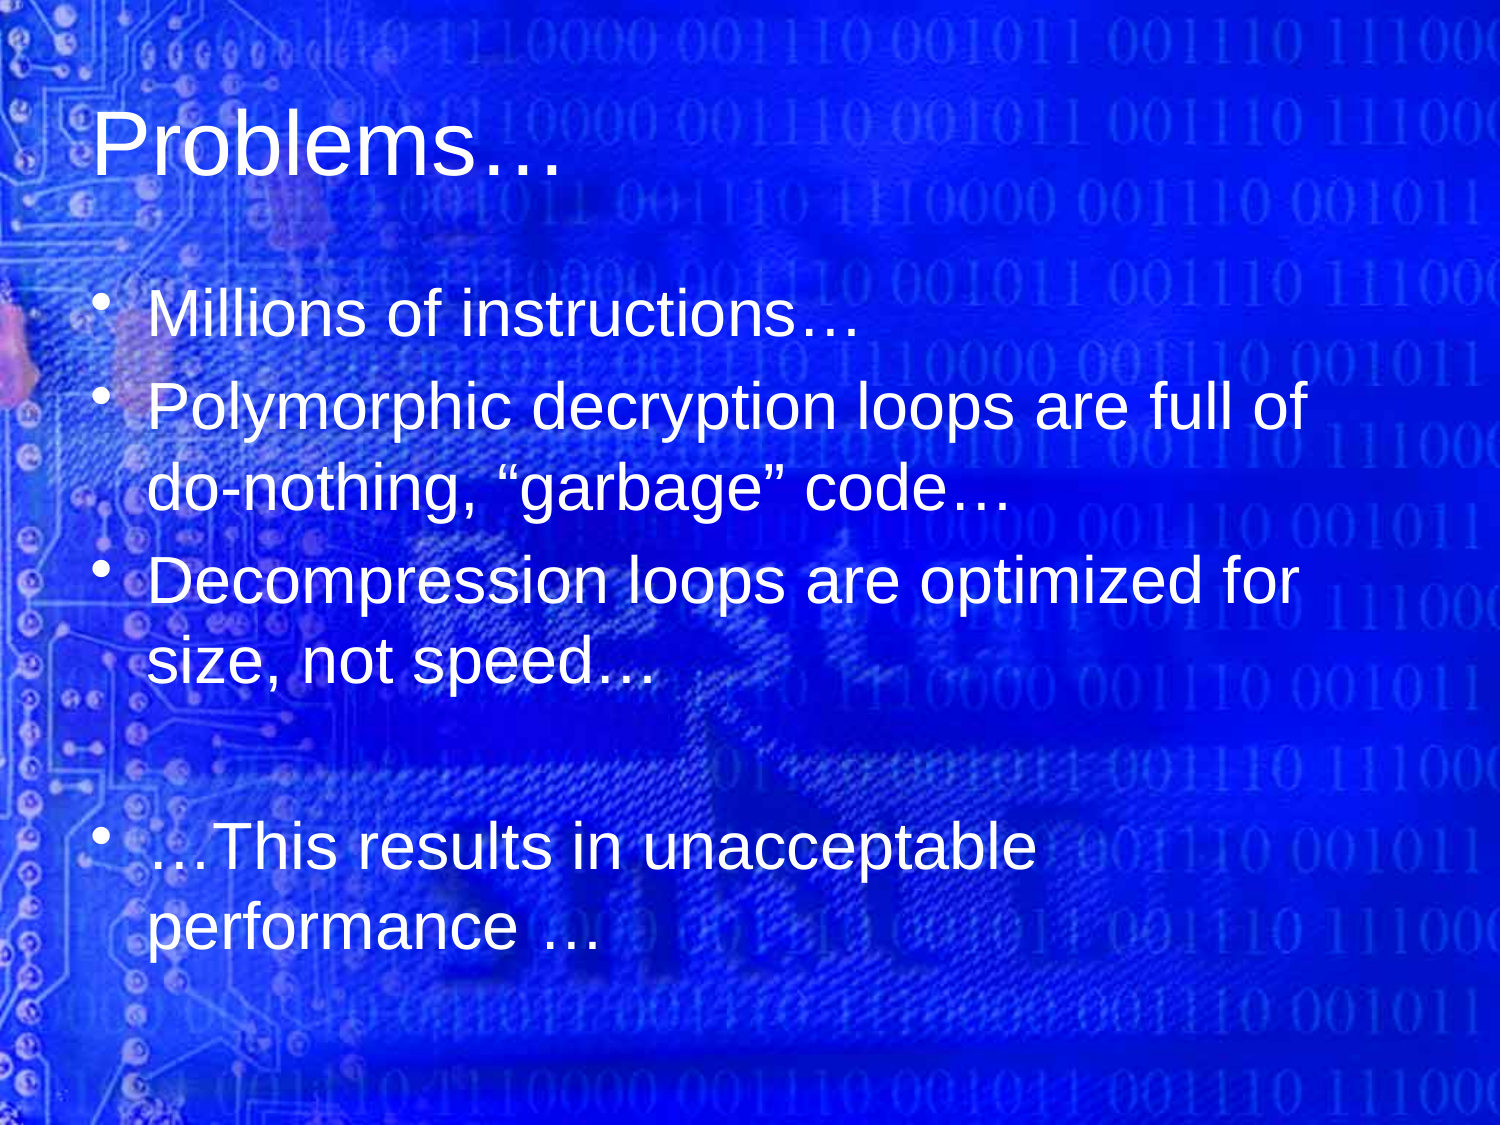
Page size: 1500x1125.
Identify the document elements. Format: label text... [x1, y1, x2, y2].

picture [0, 0, 1500, 1125]
list Millions of instructions… Polymorphic decryption loops are full of do-nothing, “garbage” code… Decompression loops are optimized for size, not speed… …This results in unacceptable performance … [74, 262, 1426, 1006]
title Problems… [74, 44, 1426, 233]
